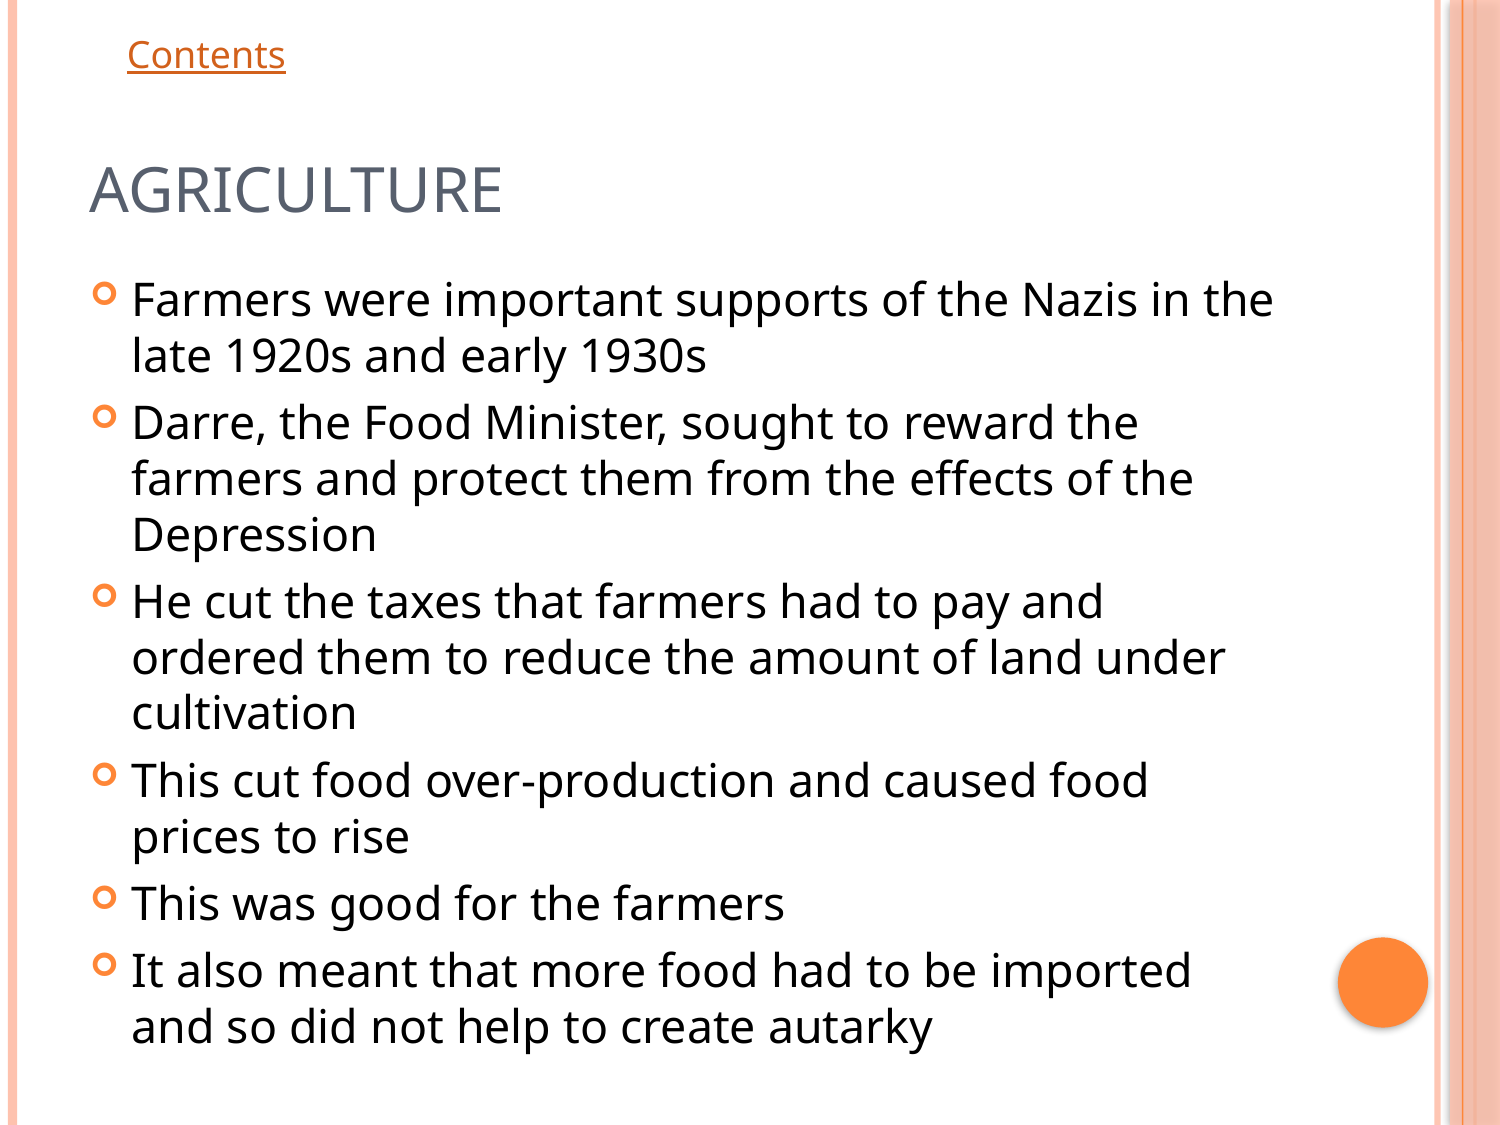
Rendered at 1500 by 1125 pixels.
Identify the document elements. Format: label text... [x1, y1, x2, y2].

list Farmers were important supports of the Nazis in the late 1920s and early 1930s Darre, the Food Minister, sought to reward the farmers and protect them from the effects of the Depression He cut the taxes that farmers had to pay and ordered them to reduce the amount of land under cultivation This cut food over-production and caused food prices to rise This was good for the farmers It also meant that more food had to be imported and so did not help to create autarky [74, 262, 1301, 1063]
title Agriculture [75, 45, 1300, 233]
